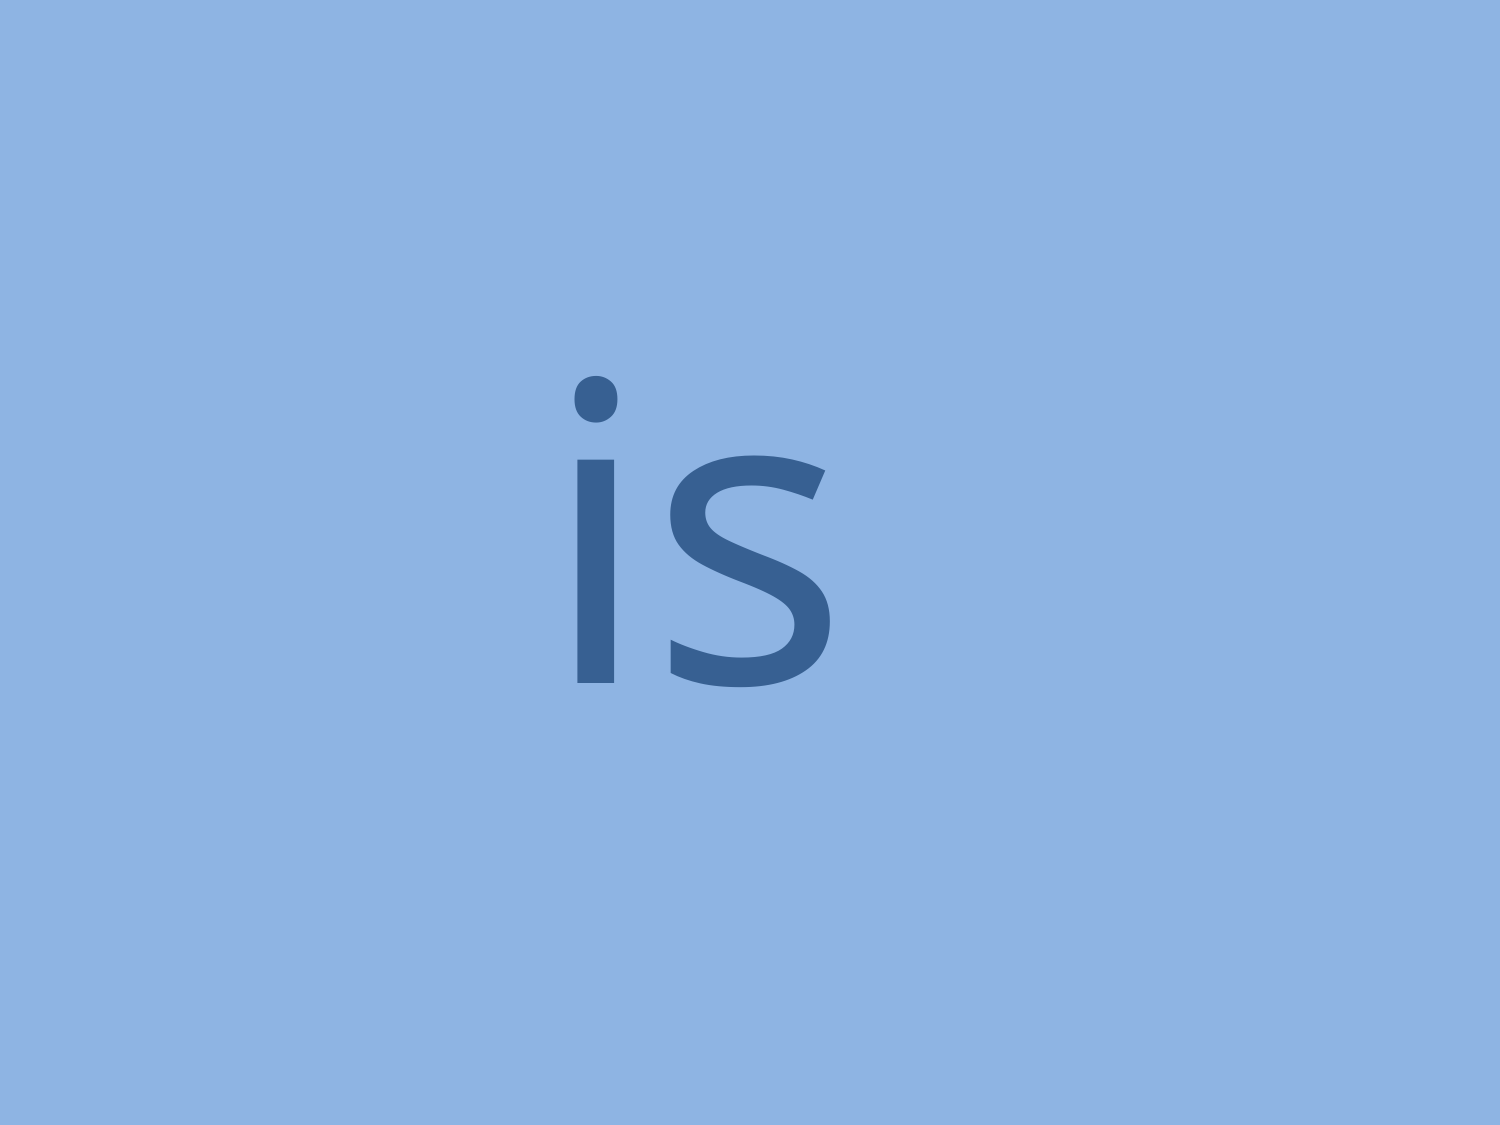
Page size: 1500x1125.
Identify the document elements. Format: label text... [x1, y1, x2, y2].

text_box is [41, 259, 1459, 775]
